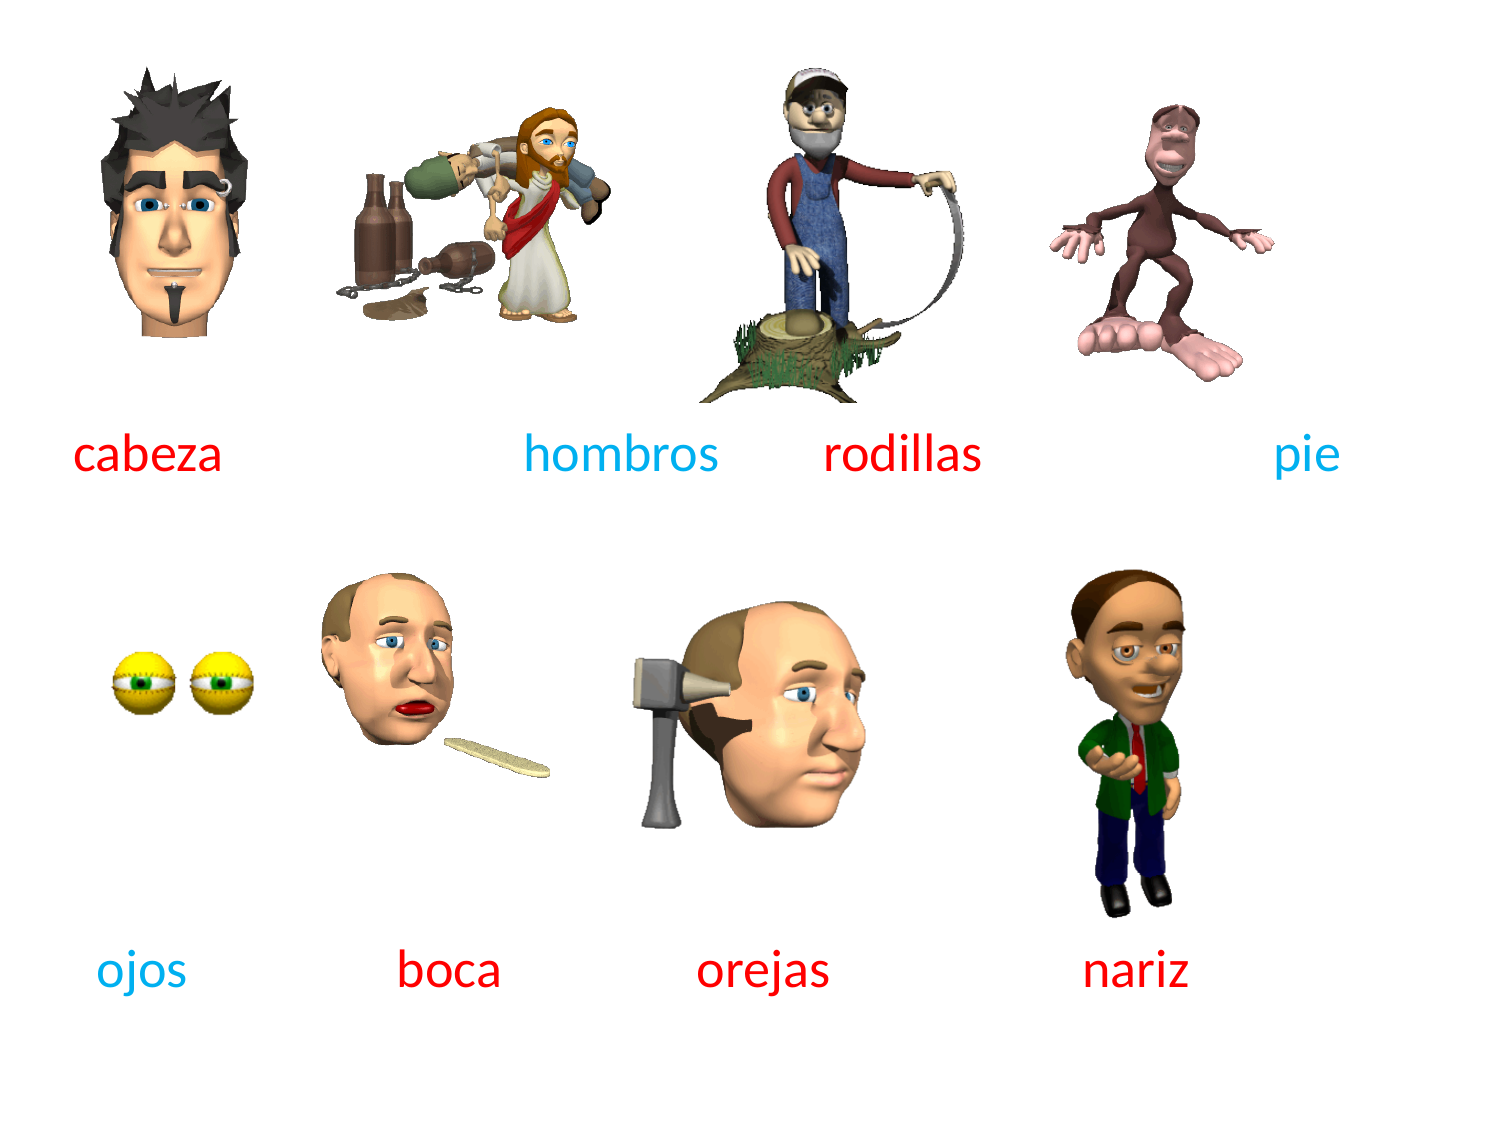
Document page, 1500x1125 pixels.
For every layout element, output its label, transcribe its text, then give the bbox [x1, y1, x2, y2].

text_box cabeza hombros rodillas pie [58, 410, 1372, 490]
picture [327, 93, 652, 340]
picture [292, 562, 926, 851]
picture [655, 58, 1298, 404]
picture [1019, 562, 1265, 932]
text_box ojos boca orejas nariz [82, 925, 1395, 1006]
picture [81, 58, 279, 346]
picture [105, 644, 262, 723]
